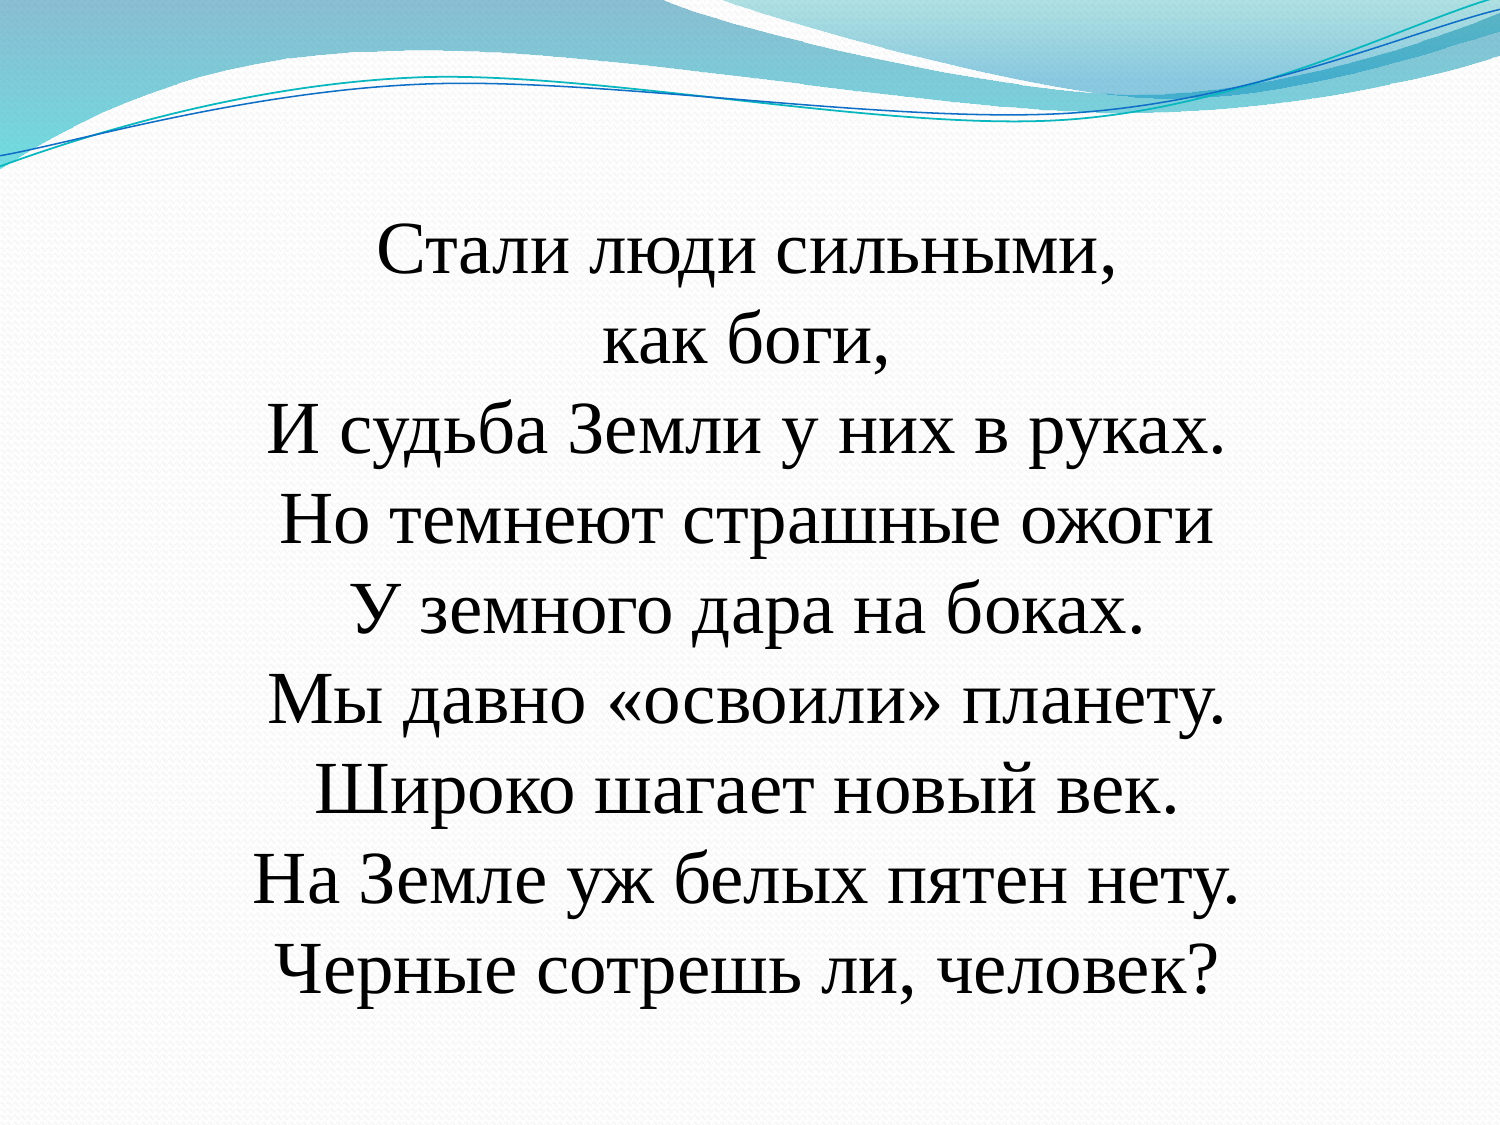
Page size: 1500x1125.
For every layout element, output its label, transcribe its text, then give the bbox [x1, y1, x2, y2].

list Стали люди сильными, как боги, И судьба Земли у них в руках. Но темнеют страшные ожоги У земного дара на боках. Мы давно «освоили» планету. Широко шагает новый век. На Земле уж белых пятен нету. Черные сотрешь ли, человек? [35, 191, 1461, 1017]
